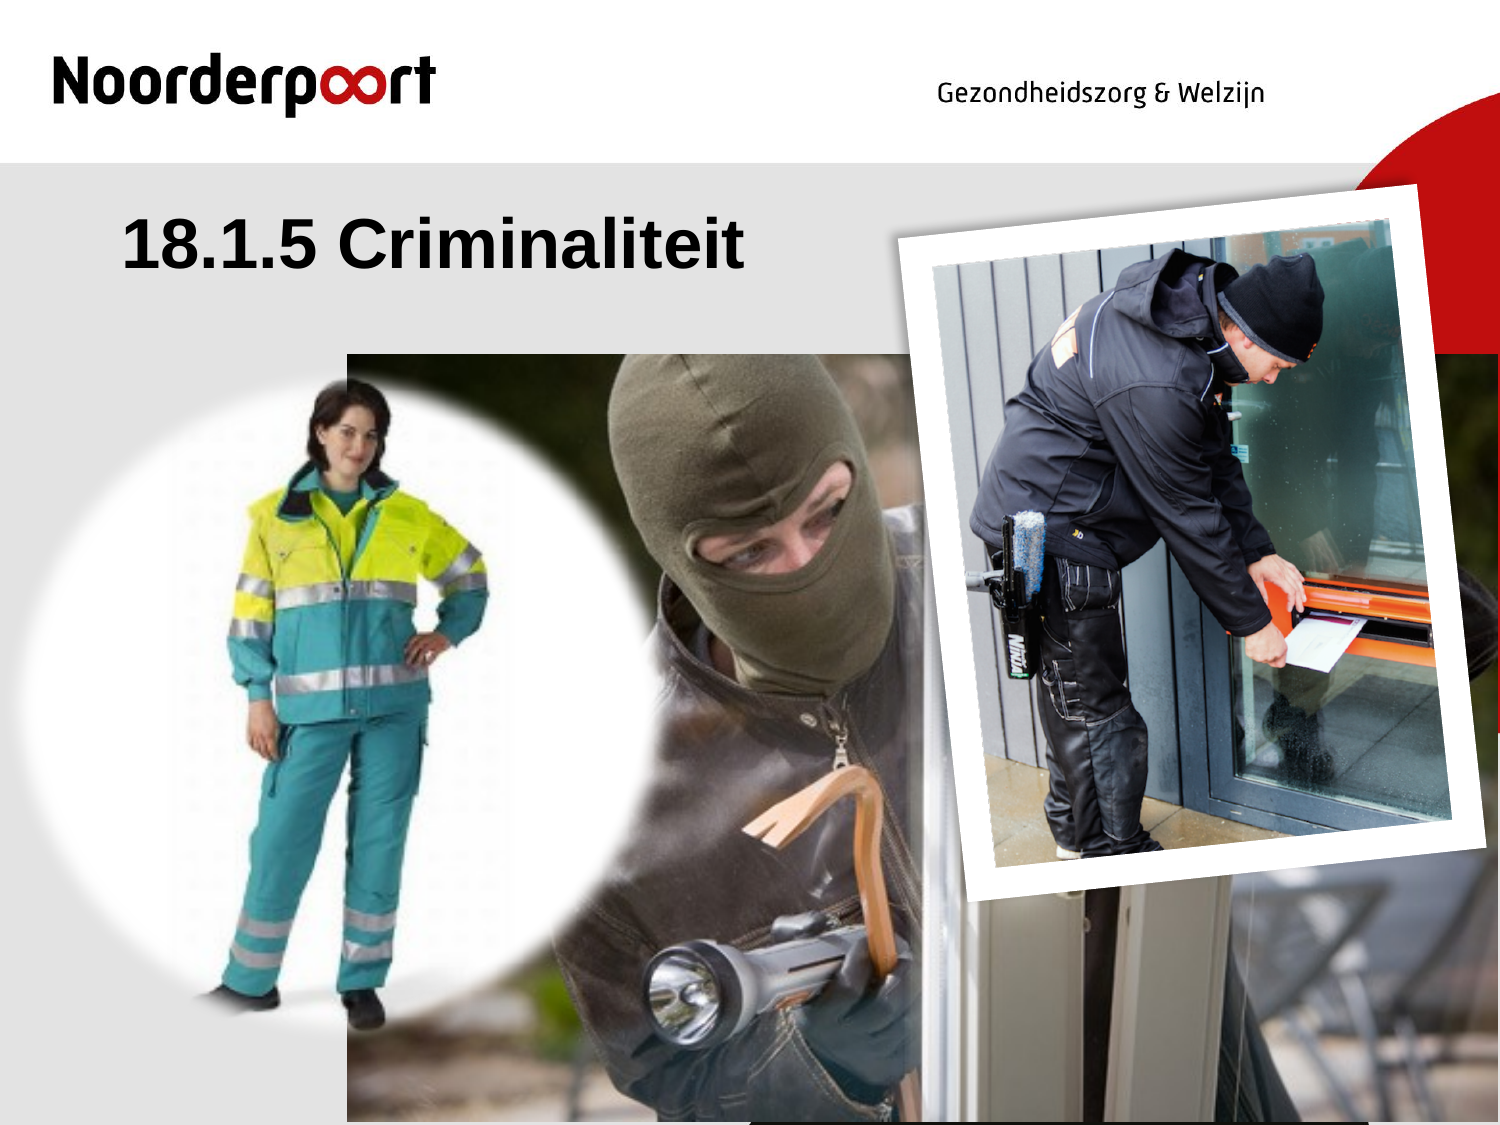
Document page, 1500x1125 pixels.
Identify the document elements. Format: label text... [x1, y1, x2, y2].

title 18.1.5 Criminaliteit [106, 187, 1270, 294]
picture [0, 0, 1500, 1125]
